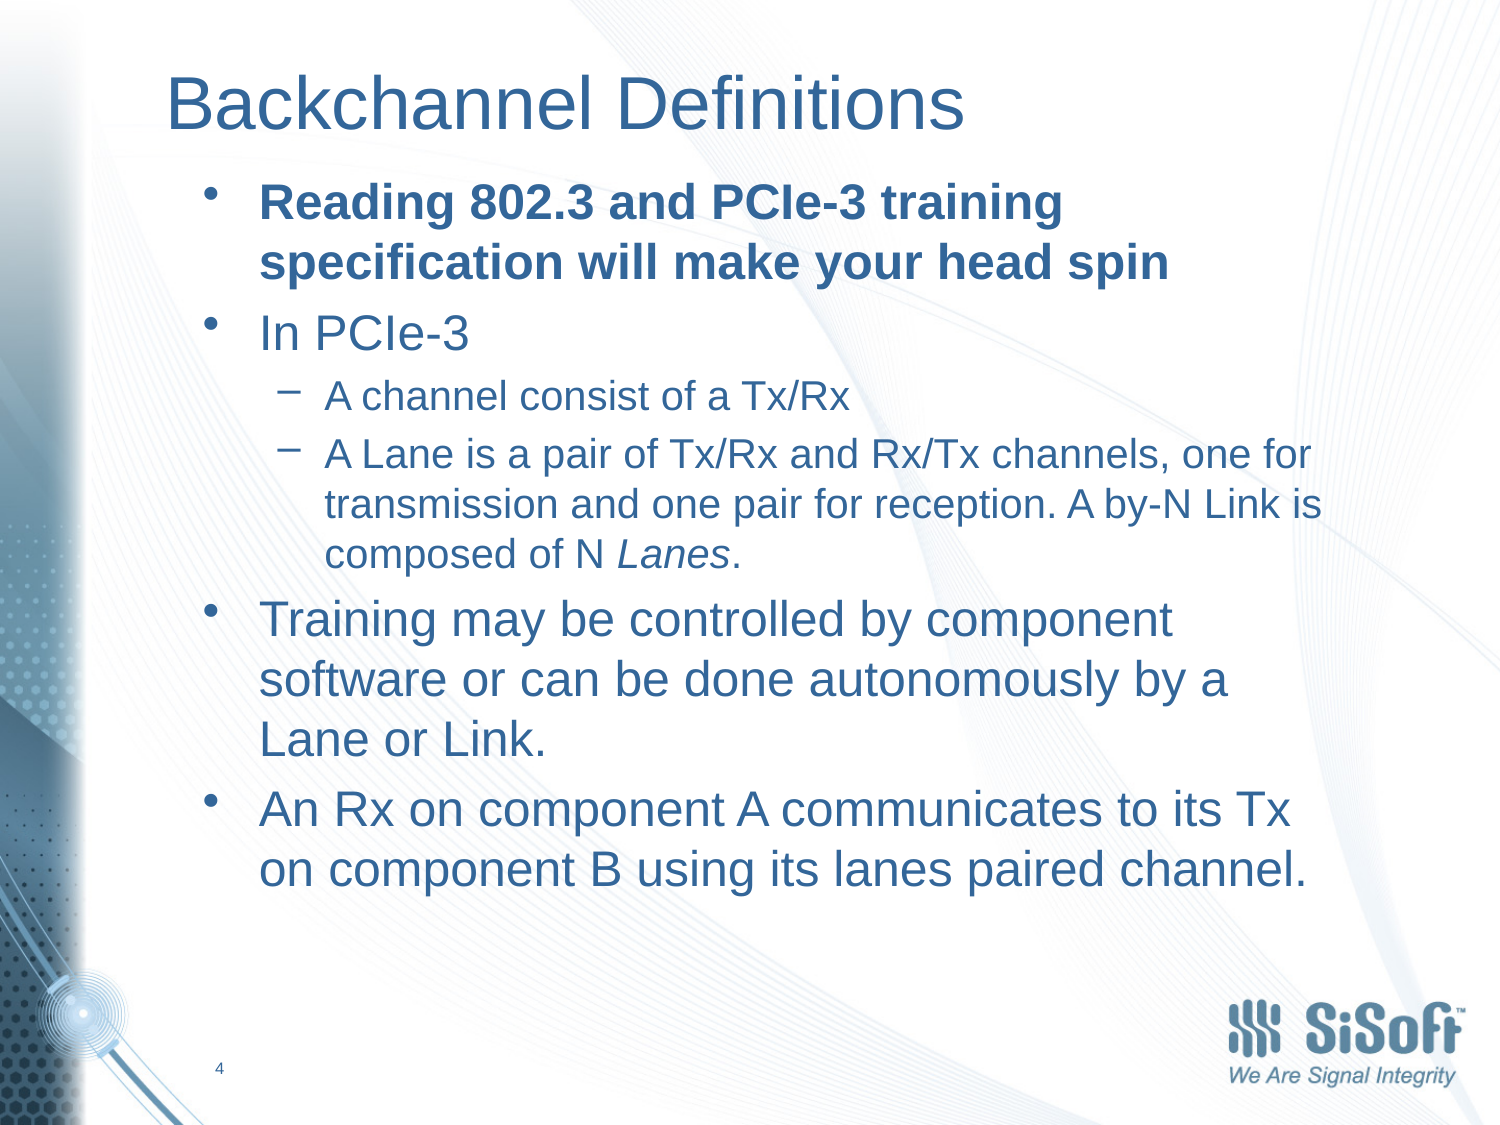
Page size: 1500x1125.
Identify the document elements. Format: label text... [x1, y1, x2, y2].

title Backchannel Definitions [150, 24, 1300, 175]
picture [0, 0, 1500, 1125]
list Reading 802.3 and PCIe-3 training specification will make your head spin In PCIe-3 A channel consist of a Tx/Rx A Lane is a pair of Tx/Rx and Rx/Tx channels, one for transmission and one pair for reception. A by-N Link is composed of N Lanes. Training may be controlled by component software or can be done autonomously by a Lane or Link. An Rx on component A communicates to its Tx on component B using its lanes paired channel. [187, 162, 1363, 963]
footer 4 [200, 1050, 975, 1104]
